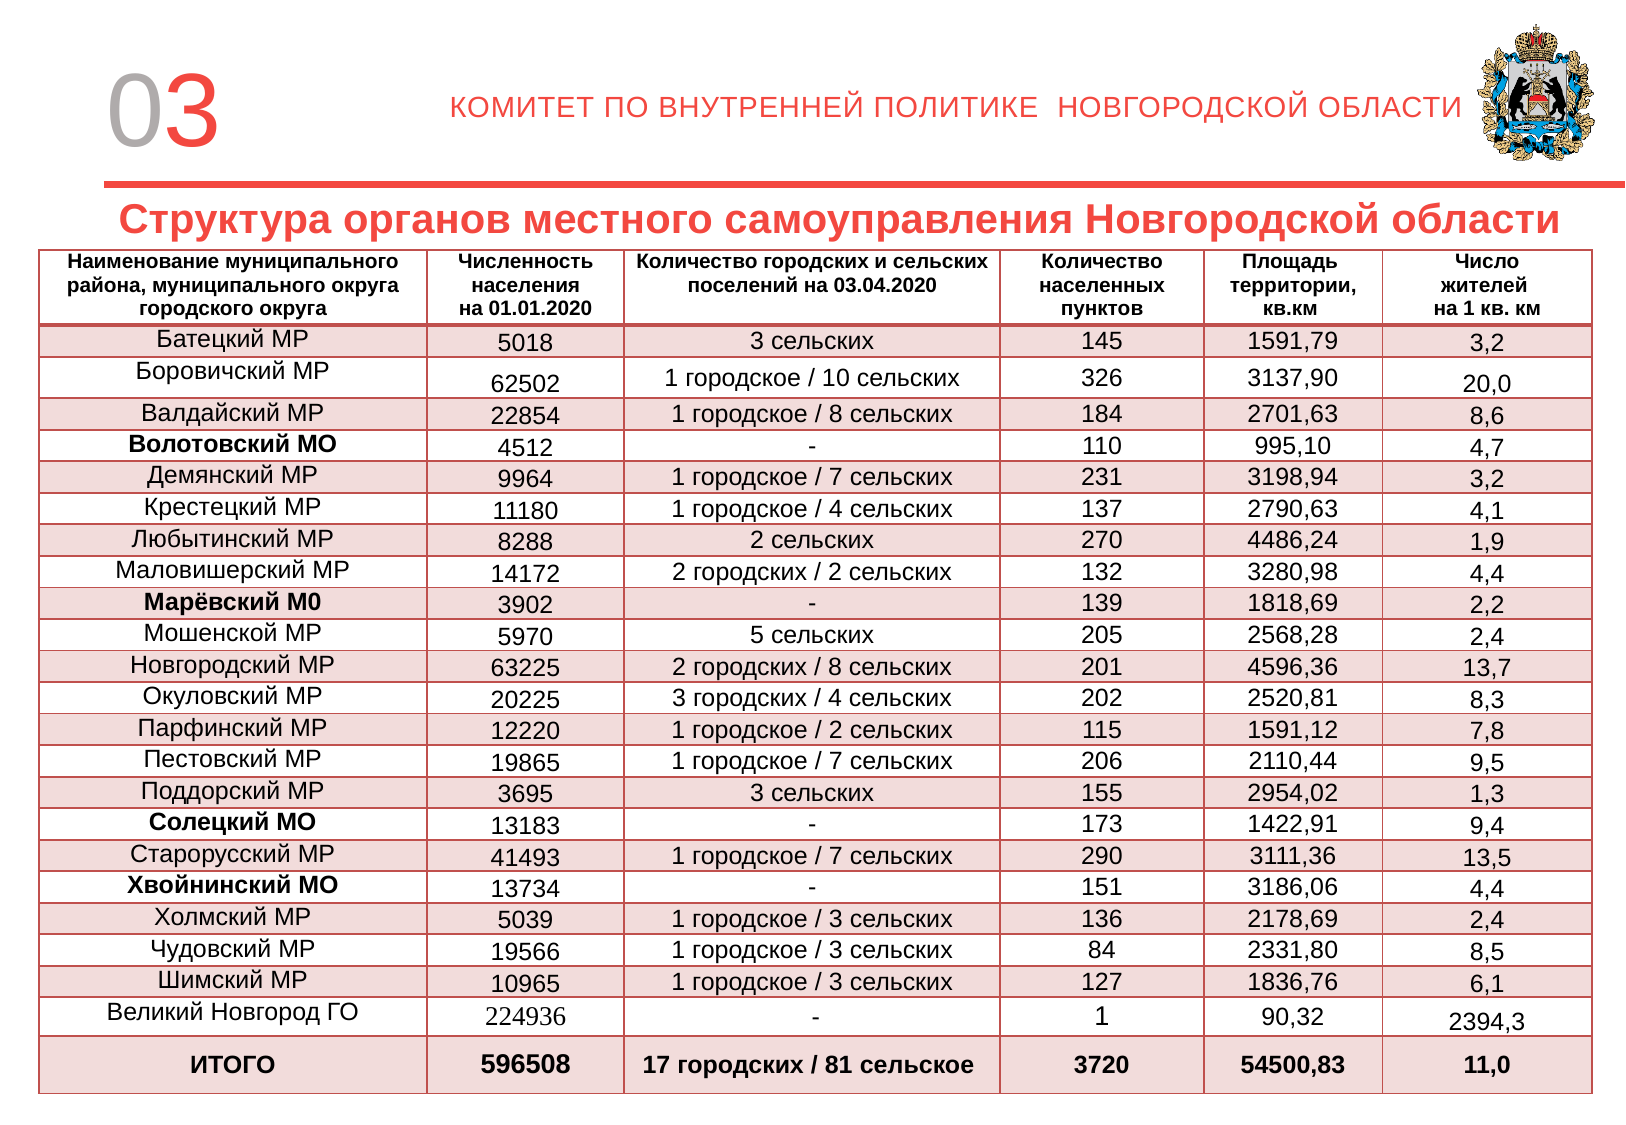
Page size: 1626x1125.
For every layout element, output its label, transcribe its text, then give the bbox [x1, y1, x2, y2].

table_cell Чудовский МР [40, 935, 426, 965]
table_cell 2520,81 [1205, 683, 1382, 713]
table_cell 201 [1001, 651, 1203, 681]
table_cell 206 [1001, 746, 1203, 776]
table_cell Шимский МР [40, 967, 426, 996]
table_cell 3 городских / 4 сельских [625, 683, 999, 713]
table_cell 8,6 [1383, 399, 1591, 429]
table_cell 63225 [428, 651, 623, 681]
table_cell 3198,94 [1205, 462, 1382, 492]
table_cell Мошенской МР [40, 620, 426, 650]
table_cell Волотовский МО [40, 431, 426, 460]
table_cell 1 городское / 7 сельских [625, 841, 999, 870]
table_cell 19566 [428, 935, 623, 965]
table_cell Крестецкий МР [40, 494, 426, 523]
table_cell 8288 [428, 525, 623, 555]
table_cell 2701,63 [1205, 399, 1382, 429]
table_cell 20225 [428, 683, 623, 713]
table_cell 132 [1001, 557, 1203, 587]
table_cell 184 [1001, 399, 1203, 429]
table_cell 3,2 [1383, 462, 1591, 492]
table_cell 137 [1001, 494, 1203, 523]
table_cell 3137,90 [1205, 358, 1382, 397]
table_cell 290 [1001, 841, 1203, 870]
table_cell 3280,98 [1205, 557, 1382, 587]
table_cell 84 [1001, 935, 1203, 965]
table_cell 1,9 [1383, 525, 1591, 555]
table_cell 13183 [428, 809, 623, 839]
table_cell Парфинский МР [40, 714, 426, 744]
table_cell 3111,36 [1205, 841, 1382, 870]
table_cell 2110,44 [1205, 746, 1382, 776]
table_cell 5018 [428, 327, 623, 356]
table_cell Солецкий МО [40, 809, 426, 839]
table_cell Новгородский МР [40, 651, 426, 681]
table_cell 2,4 [1383, 904, 1591, 933]
picture [1477, 24, 1595, 161]
table_cell 17 городских / 81 сельское [625, 1037, 999, 1093]
table_cell 4512 [428, 431, 623, 460]
table_cell 4,1 [1383, 494, 1591, 523]
table_cell 139 [1001, 588, 1203, 618]
table_cell 995,10 [1205, 431, 1382, 460]
table_cell 20,0 [1383, 358, 1591, 397]
table_cell Поддорский МР [40, 778, 426, 807]
table_cell 270 [1001, 525, 1203, 555]
table_cell Великий Новгород ГО [40, 998, 426, 1035]
table_cell 1836,76 [1205, 967, 1382, 996]
table_cell 224936 [428, 998, 623, 1035]
table_cell 9,4 [1383, 809, 1591, 839]
table_cell 12220 [428, 714, 623, 744]
table_cell - [625, 431, 999, 460]
table_cell 8,3 [1383, 683, 1591, 713]
table_cell 3 сельских [625, 327, 999, 356]
table_cell 326 [1001, 358, 1203, 397]
text_box КОМИТЕТ ПО ВНУТРЕННЕЙ ПОЛИТИКЕ НОВГОРОДСКОЙ ОБЛАСТИ [434, 84, 1472, 129]
text_box Структура органов местного самоуправления Новгородской области [103, 191, 1625, 250]
table_cell 6,1 [1383, 967, 1591, 996]
table_cell 173 [1001, 809, 1203, 839]
table_cell 13734 [428, 872, 623, 902]
table_cell 2 городских / 2 сельских [625, 557, 999, 587]
table_cell Батецкий МР [40, 327, 426, 356]
table_cell 2394,3 [1383, 998, 1591, 1035]
table_cell Окуловский МР [40, 683, 426, 713]
table_cell 14172 [428, 557, 623, 587]
table_cell 3695 [428, 778, 623, 807]
table_cell 1 городское / 3 сельских [625, 967, 999, 996]
table_cell - [625, 872, 999, 902]
table_cell 13,7 [1383, 651, 1591, 681]
table_cell 2790,63 [1205, 494, 1382, 523]
table_cell 3,2 [1383, 327, 1591, 356]
table_cell 115 [1001, 714, 1203, 744]
table_cell Боровичский МР [40, 358, 426, 397]
table_cell 231 [1001, 462, 1203, 492]
table_cell 9,5 [1383, 746, 1591, 776]
table_cell 151 [1001, 872, 1203, 902]
text_box 03 [103, 42, 286, 170]
table_cell Любытинский МР [40, 525, 426, 555]
table_cell 5 сельских [625, 620, 999, 650]
table_cell 202 [1001, 683, 1203, 713]
table_cell 1 городское / 7 сельских [625, 746, 999, 776]
table_cell 4,4 [1383, 872, 1591, 902]
table_cell 1 городское / 3 сельских [625, 935, 999, 965]
table_cell 4486,24 [1205, 525, 1382, 555]
table_cell 2,4 [1383, 620, 1591, 650]
table_cell 596508 [428, 1037, 623, 1093]
table_cell 1 городское / 3 сельских [625, 904, 999, 933]
table_cell 3 сельских [625, 778, 999, 807]
table_cell 5039 [428, 904, 623, 933]
table_cell 110 [1001, 431, 1203, 460]
table_cell 9964 [428, 462, 623, 492]
table_cell Маловишерский МР [40, 557, 426, 587]
table_cell 2331,80 [1205, 935, 1382, 965]
table_cell 2 сельских [625, 525, 999, 555]
table_cell ИТОГО [40, 1037, 426, 1093]
table_cell Марёвский М0 [40, 588, 426, 618]
table_cell 2,2 [1383, 588, 1591, 618]
table_header Численность населения на 01.01.2020 [428, 251, 623, 323]
table_cell 19865 [428, 746, 623, 776]
table_cell 2954,02 [1205, 778, 1382, 807]
table_cell Валдайский МР [40, 399, 426, 429]
table_cell 1818,69 [1205, 588, 1382, 618]
table_cell 7,8 [1383, 714, 1591, 744]
table_cell Пестовский МР [40, 746, 426, 776]
table_cell 4,7 [1383, 431, 1591, 460]
table_cell 136 [1001, 904, 1203, 933]
table_cell Демянский МР [40, 462, 426, 492]
table_cell 2178,69 [1205, 904, 1382, 933]
table_cell 4,4 [1383, 557, 1591, 587]
table_cell 1591,12 [1205, 714, 1382, 744]
table_cell Хвойнинский МО [40, 872, 426, 902]
table_cell Холмский МР [40, 904, 426, 933]
table_cell 2 городских / 8 сельских [625, 651, 999, 681]
table_header Наименование муниципального района, муниципального округа городского округа [40, 251, 426, 323]
table_cell 22854 [428, 399, 623, 429]
table_cell 1 городское / 7 сельских [625, 462, 999, 492]
table_cell 1 городское / 8 сельских [625, 399, 999, 429]
table_cell 3720 [1001, 1037, 1203, 1093]
table_cell 205 [1001, 620, 1203, 650]
table_cell 1 городское / 10 сельских [625, 358, 999, 397]
table_cell 62502 [428, 358, 623, 397]
table_cell 1422,91 [1205, 809, 1382, 839]
table_header Количество городских и сельских поселений на 03.04.2020 [625, 251, 999, 323]
table_cell 11,0 [1383, 1037, 1591, 1093]
table_cell 13,5 [1383, 841, 1591, 870]
table_cell 1 [1001, 998, 1203, 1035]
table_header Число жителей на 1 кв. км [1383, 251, 1591, 323]
table_cell Старорусский МР [40, 841, 426, 870]
table_cell - [625, 809, 999, 839]
table_cell 3902 [428, 588, 623, 618]
table_cell 127 [1001, 967, 1203, 996]
table_cell 155 [1001, 778, 1203, 807]
table_cell 145 [1001, 327, 1203, 356]
table_cell 41493 [428, 841, 623, 870]
table_cell - [625, 998, 999, 1035]
table_cell 90,32 [1205, 998, 1382, 1035]
table_header Площадь территории, кв.км [1205, 251, 1382, 323]
table_header Количество населенных пунктов [1001, 251, 1203, 323]
table_cell 1 городское / 4 сельских [625, 494, 999, 523]
table_cell 8,5 [1383, 935, 1591, 965]
table_cell 10965 [428, 967, 623, 996]
table_cell 3186,06 [1205, 872, 1382, 902]
table_cell 54500,83 [1205, 1037, 1382, 1093]
table_cell 4596,36 [1205, 651, 1382, 681]
table_cell 1,3 [1383, 778, 1591, 807]
table_cell 1591,79 [1205, 327, 1382, 356]
table_cell 1 городское / 2 сельских [625, 714, 999, 744]
table_cell 2568,28 [1205, 620, 1382, 650]
table_cell - [625, 588, 999, 618]
table_cell 11180 [428, 494, 623, 523]
table_cell 5970 [428, 620, 623, 650]
